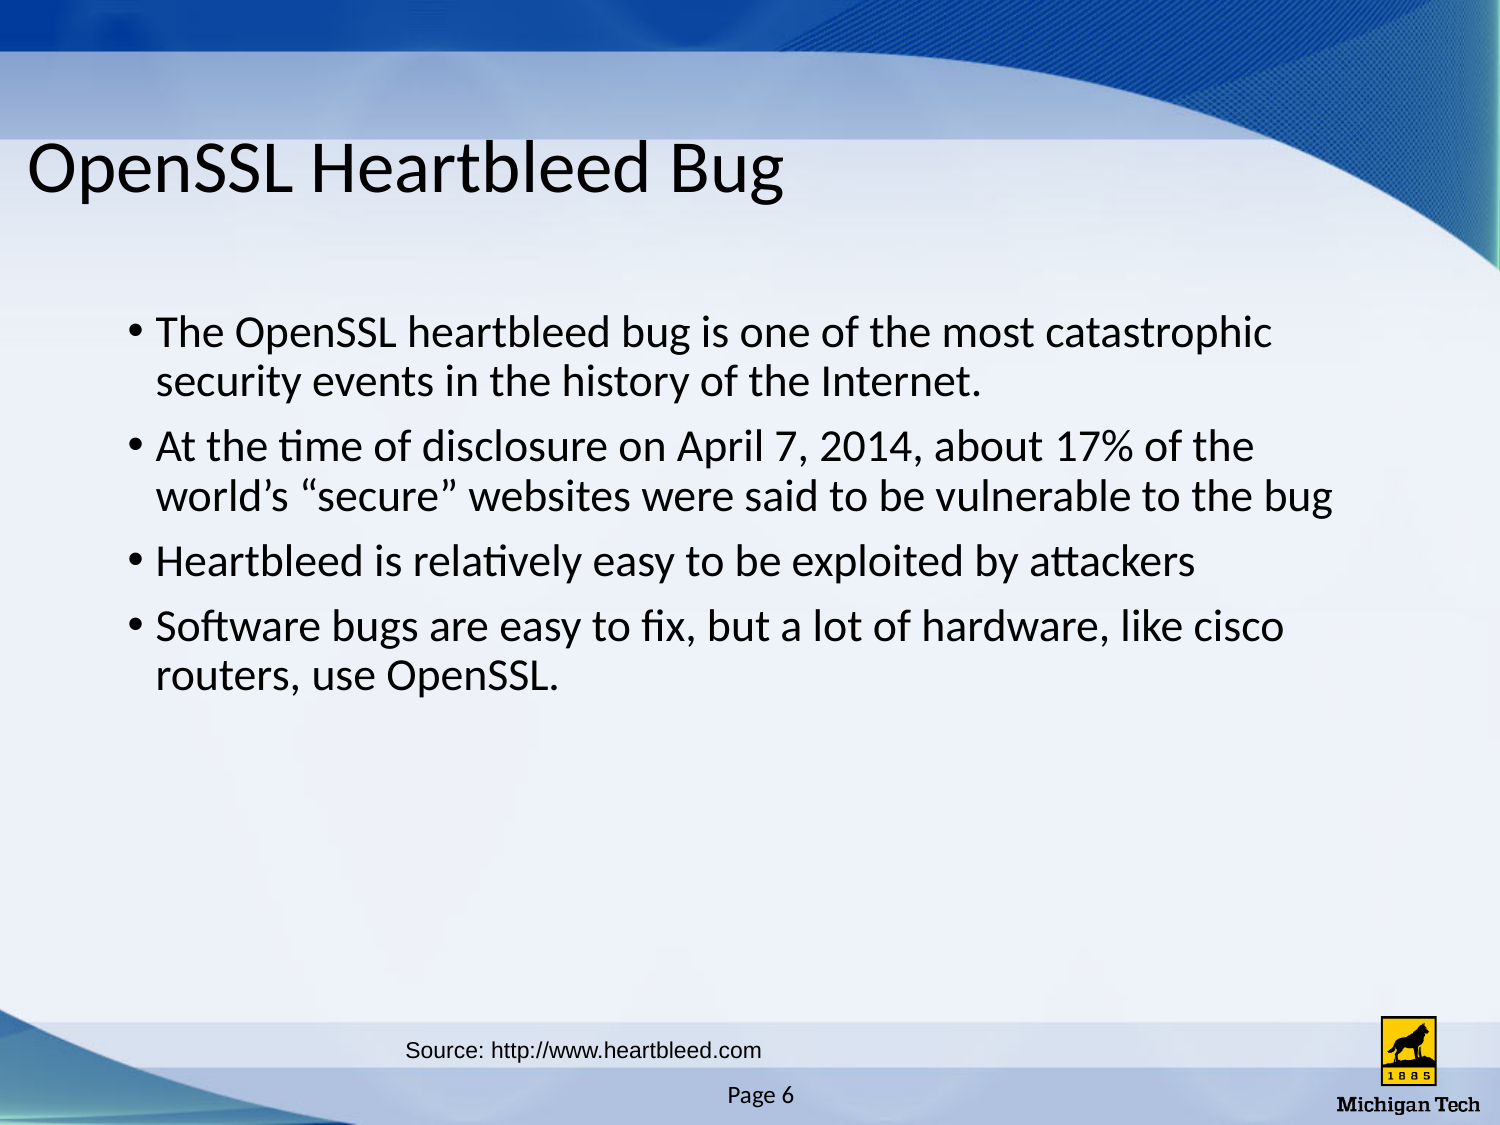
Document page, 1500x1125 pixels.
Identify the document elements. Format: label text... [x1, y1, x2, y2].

title OpenSSL Heartbleed Bug [12, 75, 1263, 263]
picture [0, 0, 1500, 1125]
list The OpenSSL heartbleed bug is one of the most catastrophic security events in the history of the Internet. At the time of disclosure on April 7, 2014, about 17% of the world’s “secure” websites were said to be vulnerable to the bug Heartbleed is relatively easy to be exploited by attackers Software bugs are easy to fix, but a lot of hardware, like cisco routers, use OpenSSL. [112, 299, 1388, 975]
text_box Source: http://www.heartbleed.com [315, 1028, 1263, 1072]
